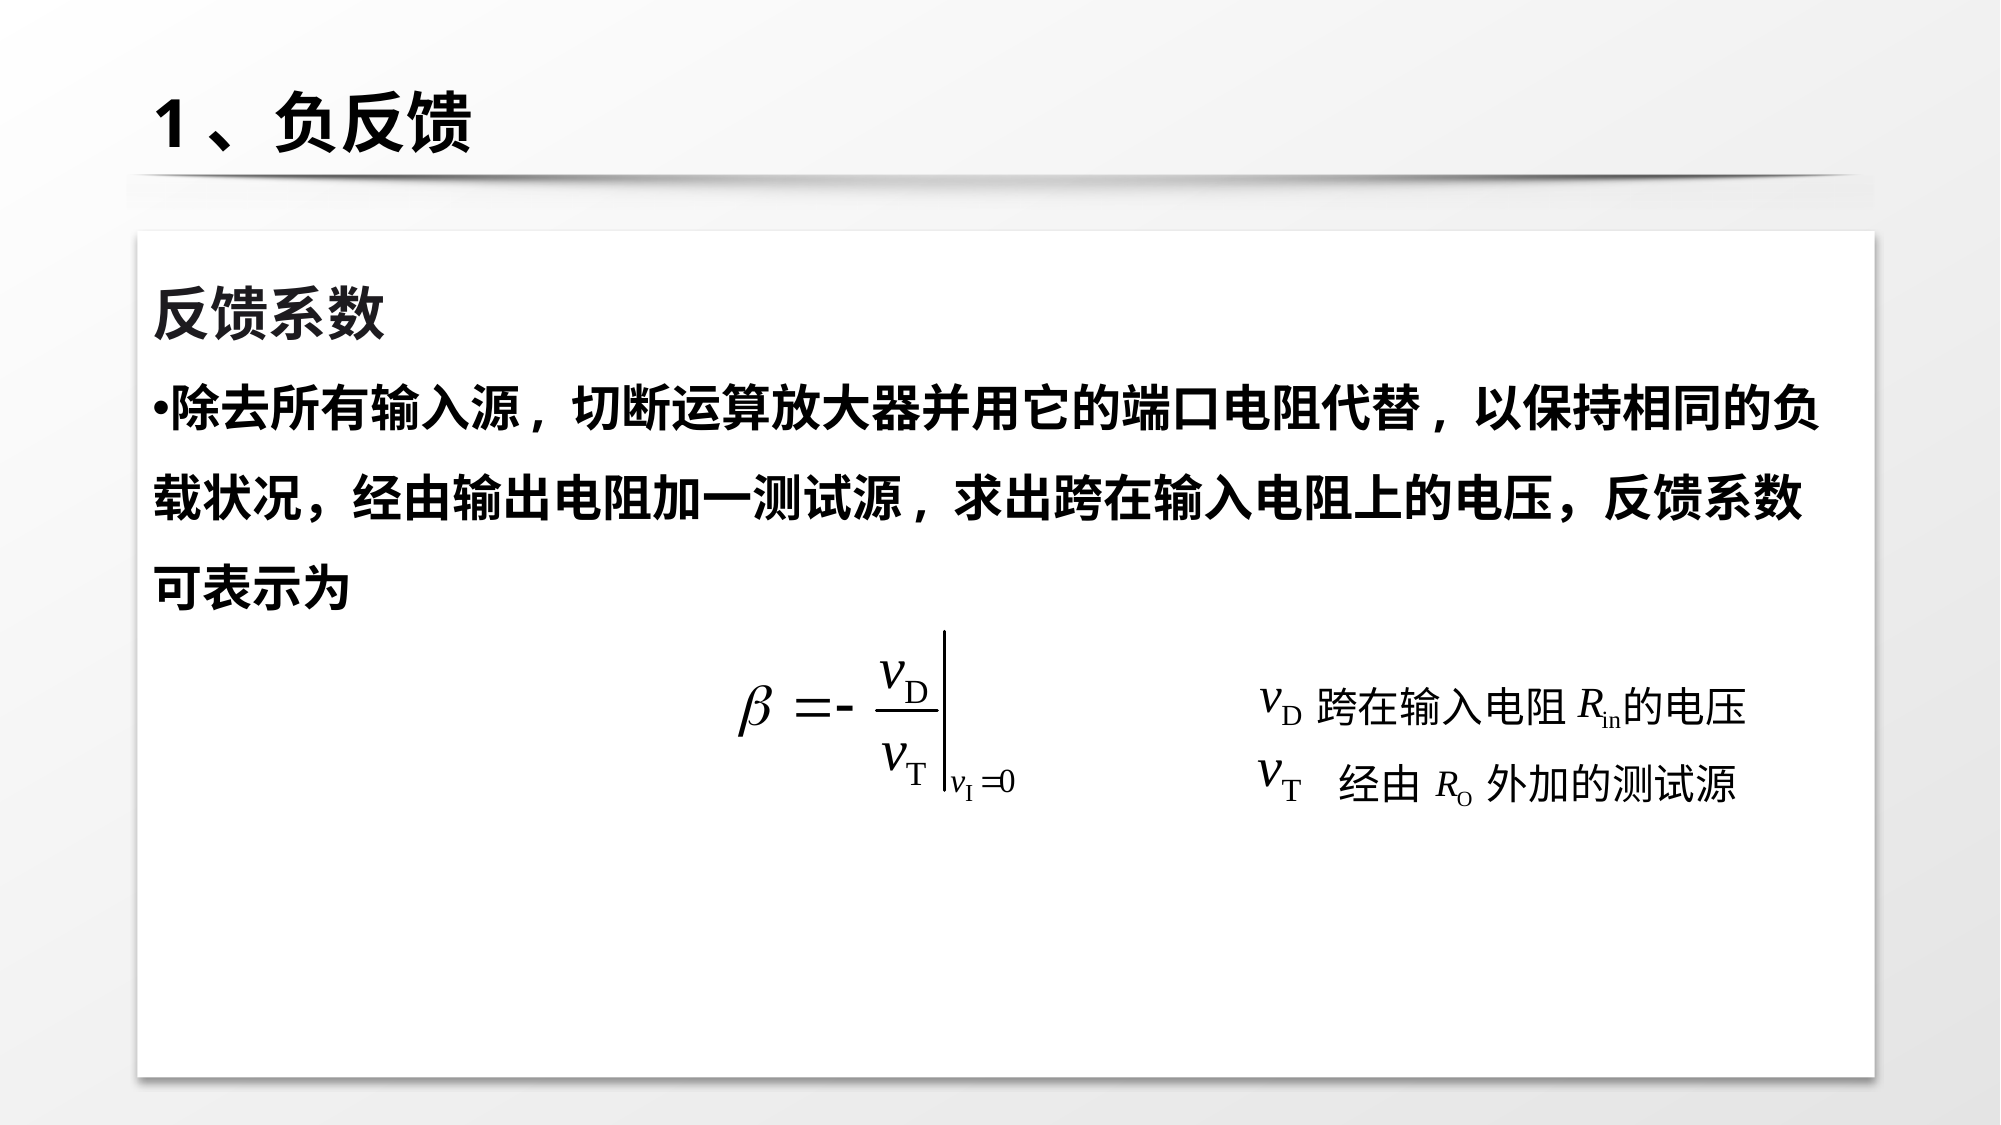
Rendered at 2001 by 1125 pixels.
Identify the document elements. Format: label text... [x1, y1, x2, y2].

title 1、负反馈 [137, 77, 1863, 175]
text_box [1569, 674, 1631, 739]
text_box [727, 618, 1029, 813]
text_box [1249, 730, 1311, 815]
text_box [1252, 661, 1312, 738]
text_box 跨在输入电阻 的电压 [1312, 673, 1907, 738]
list 反馈系数 除去所有输入源, 切断运算放大器并用它的端口电阻代替, 以保持相同的负载状况，经由输出电阻加一测试源, 求出跨在输入电阻上的电压，反馈系数可表示为 [137, 234, 1863, 1052]
picture [127, 175, 1874, 211]
text_box 经由 外加的测试源 [1324, 750, 1753, 815]
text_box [1428, 759, 1479, 816]
